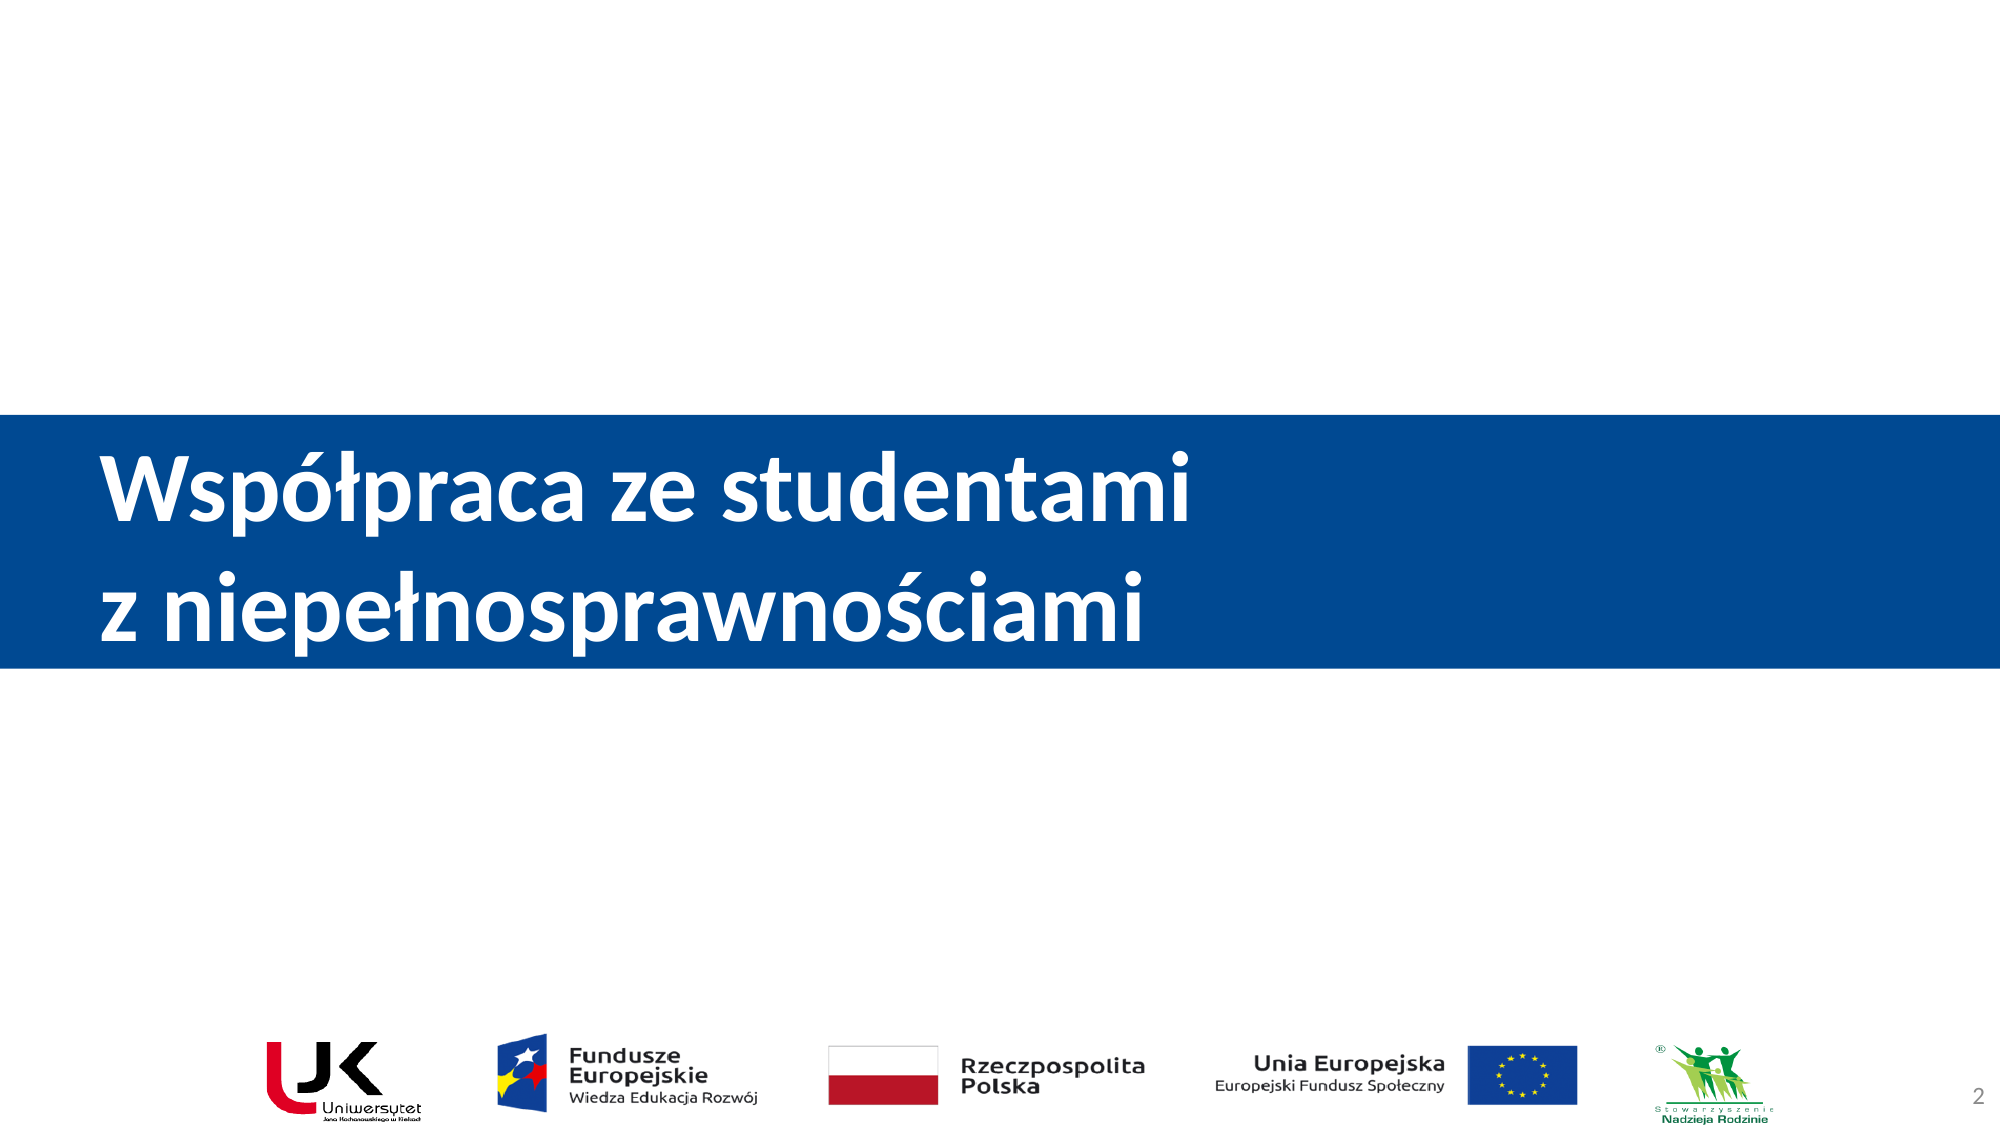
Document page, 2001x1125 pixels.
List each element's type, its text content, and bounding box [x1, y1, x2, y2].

picture [266, 1042, 421, 1122]
picture [463, 1004, 1613, 1125]
title Współpraca ze studentami z niepełnosprawnościami [0, 414, 2000, 670]
slide_number 2 [1550, 1065, 2000, 1125]
picture [1655, 1044, 1774, 1065]
